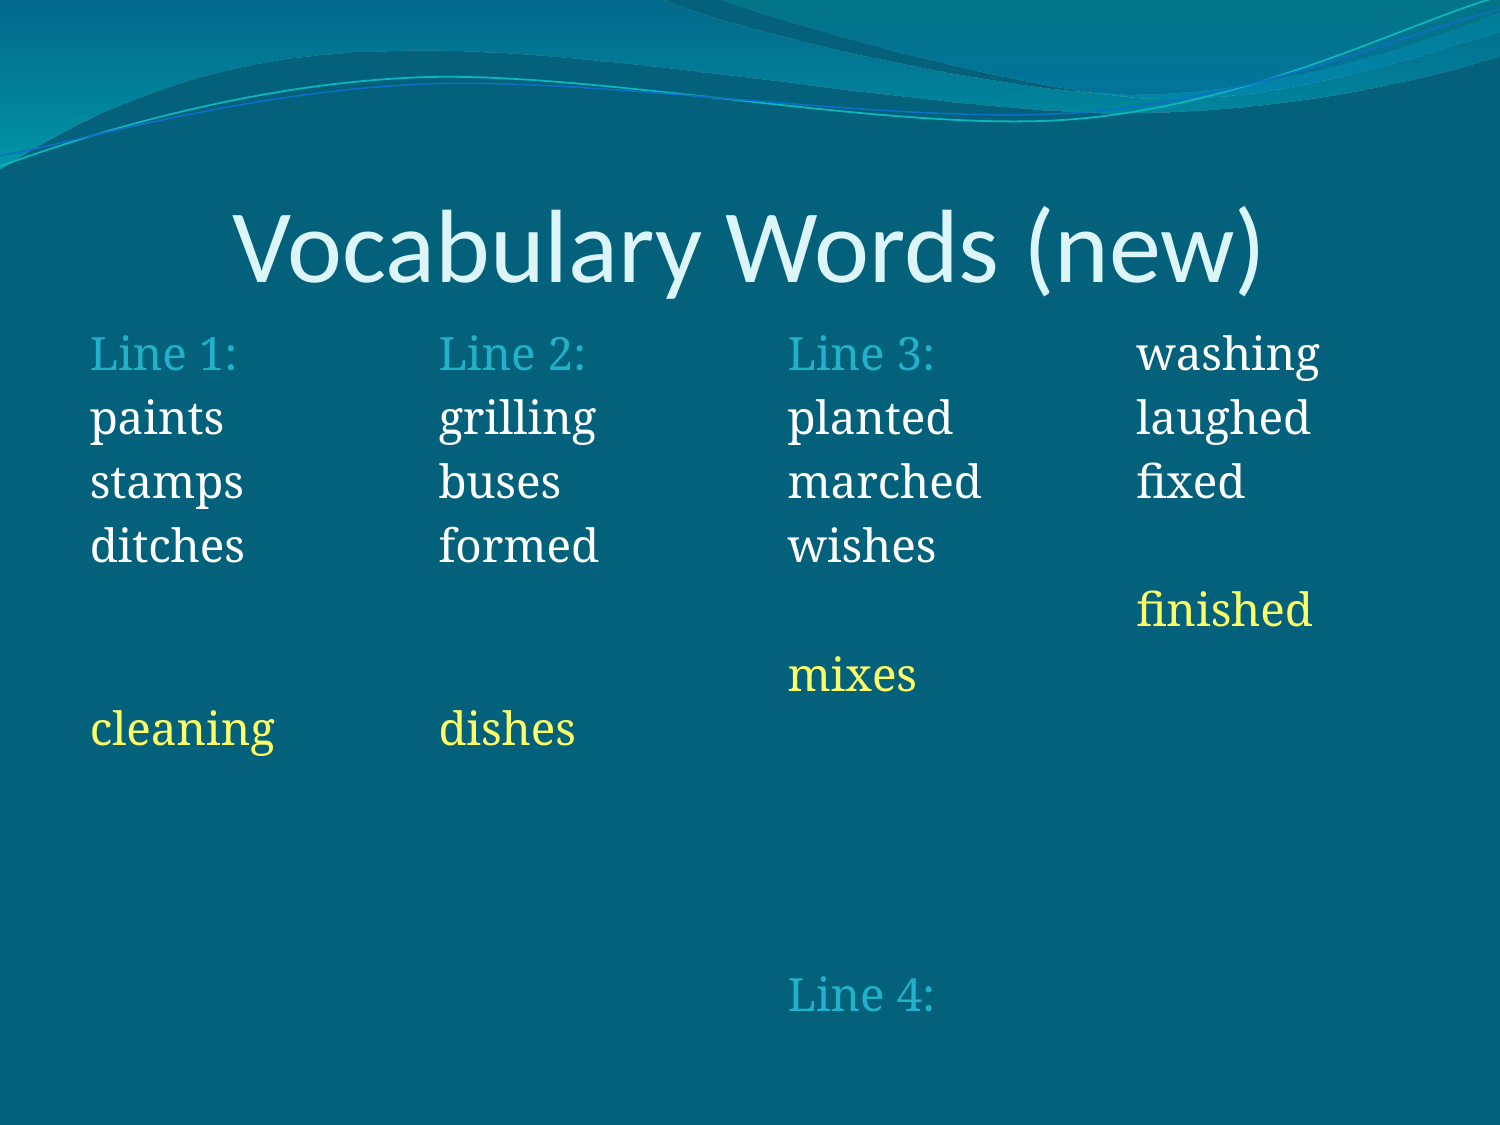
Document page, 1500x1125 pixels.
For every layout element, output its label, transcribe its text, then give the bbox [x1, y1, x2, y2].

list Line 1: paints stamps ditches cleaning Line 2: grilling buses formed dishes Line 3: planted marched wishes mixes Line 4: washing laughed fixed finished [75, 317, 1425, 1038]
title Vocabulary Words (new) [75, 115, 1425, 303]
